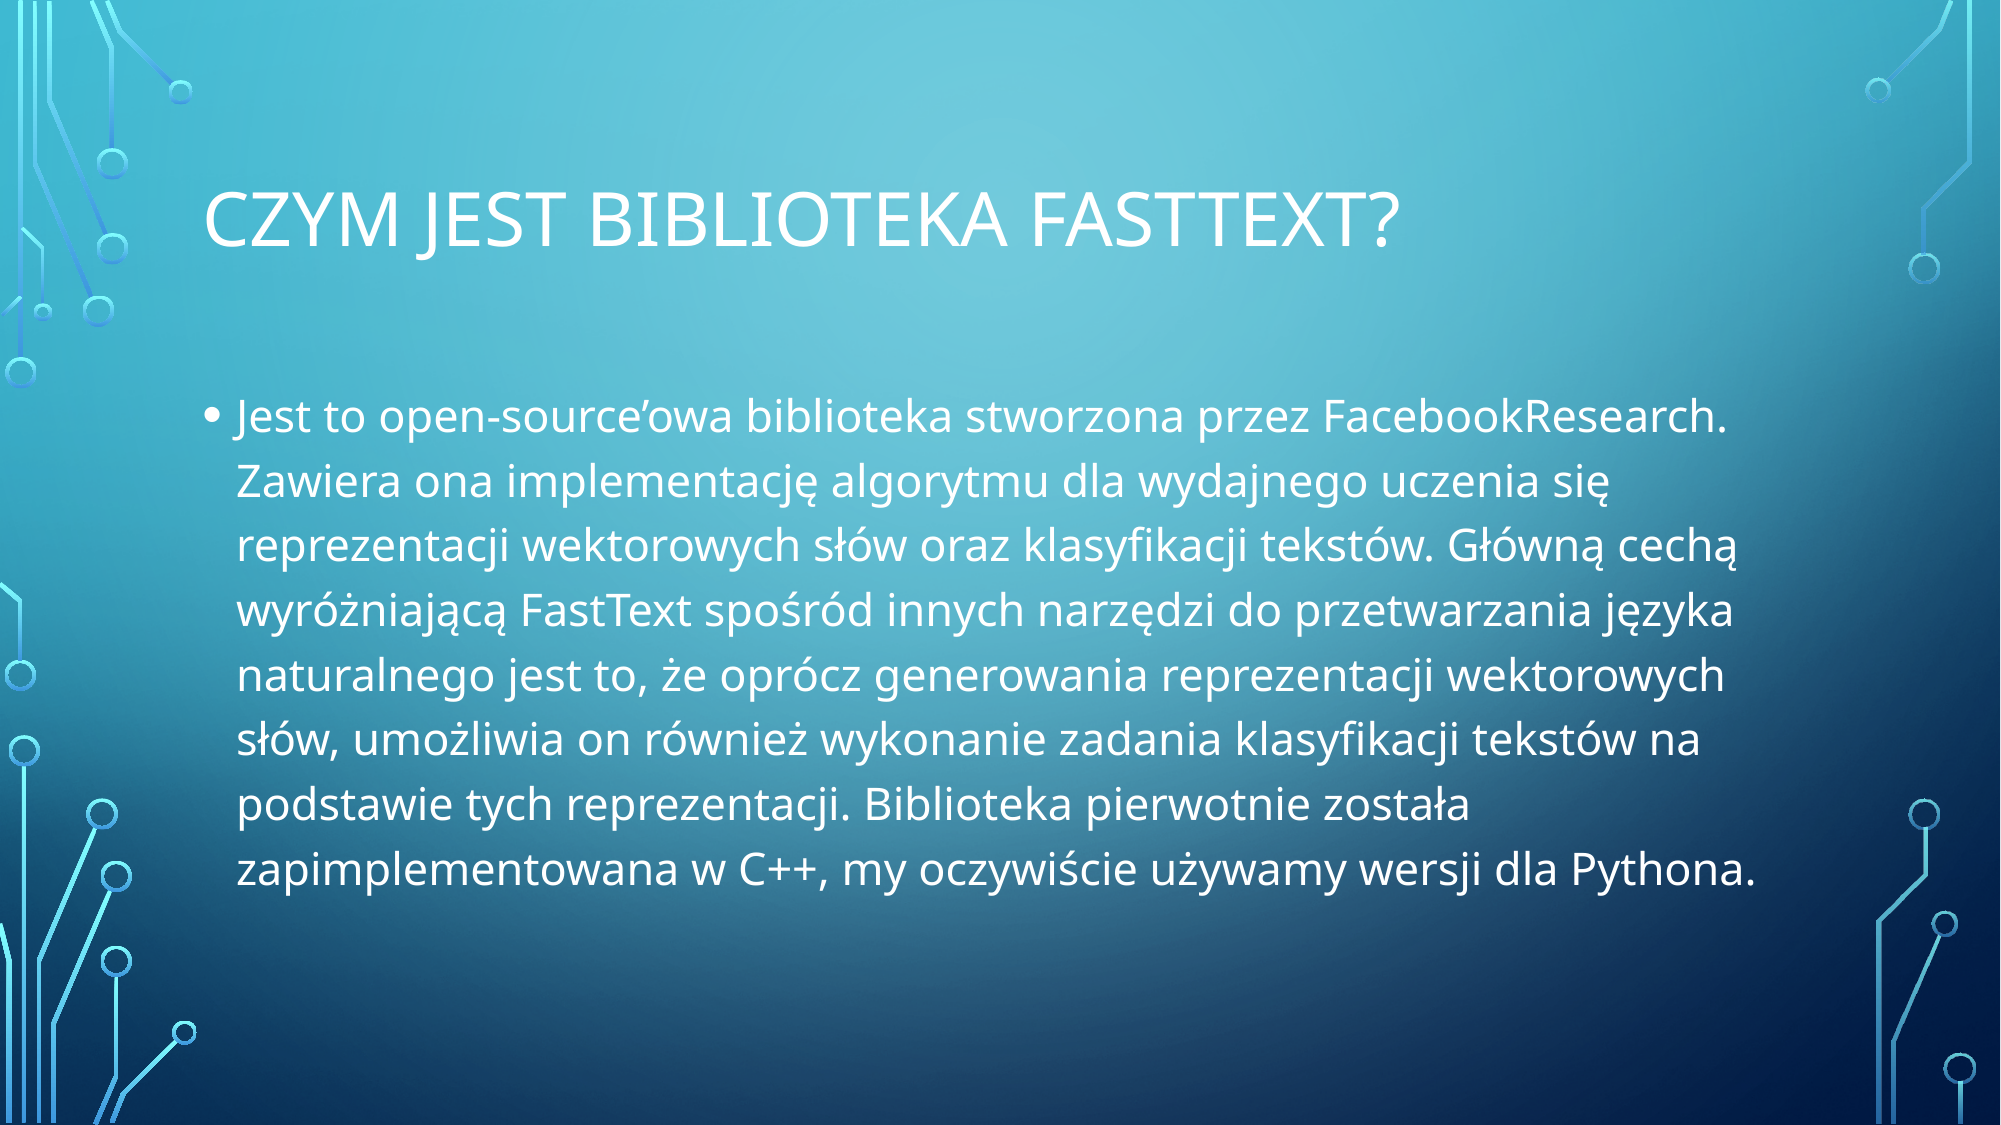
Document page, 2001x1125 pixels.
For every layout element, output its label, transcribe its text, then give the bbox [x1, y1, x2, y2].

list Jest to open-source’owa biblioteka stworzona przez FacebookResearch. Zawiera ona implementację algorytmu dla wydajnego uczenia się reprezentacji wektorowych słów oraz klasyfikacji tekstów. Główną cechą wyróżniającą FastText spośród innych narzędzi do przetwarzania języka naturalnego jest to, że oprócz generowania reprezentacji wektorowych słów, umożliwia on również wykonanie zadania klasyfikacji tekstów na podstawie tych reprezentacji. Biblioteka pierwotnie została zapimplementowana w C++, my oczywiście używamy wersji dla Pythona. [187, 369, 1813, 950]
title Czym jest biblioteka fasttext? [187, 101, 1813, 344]
